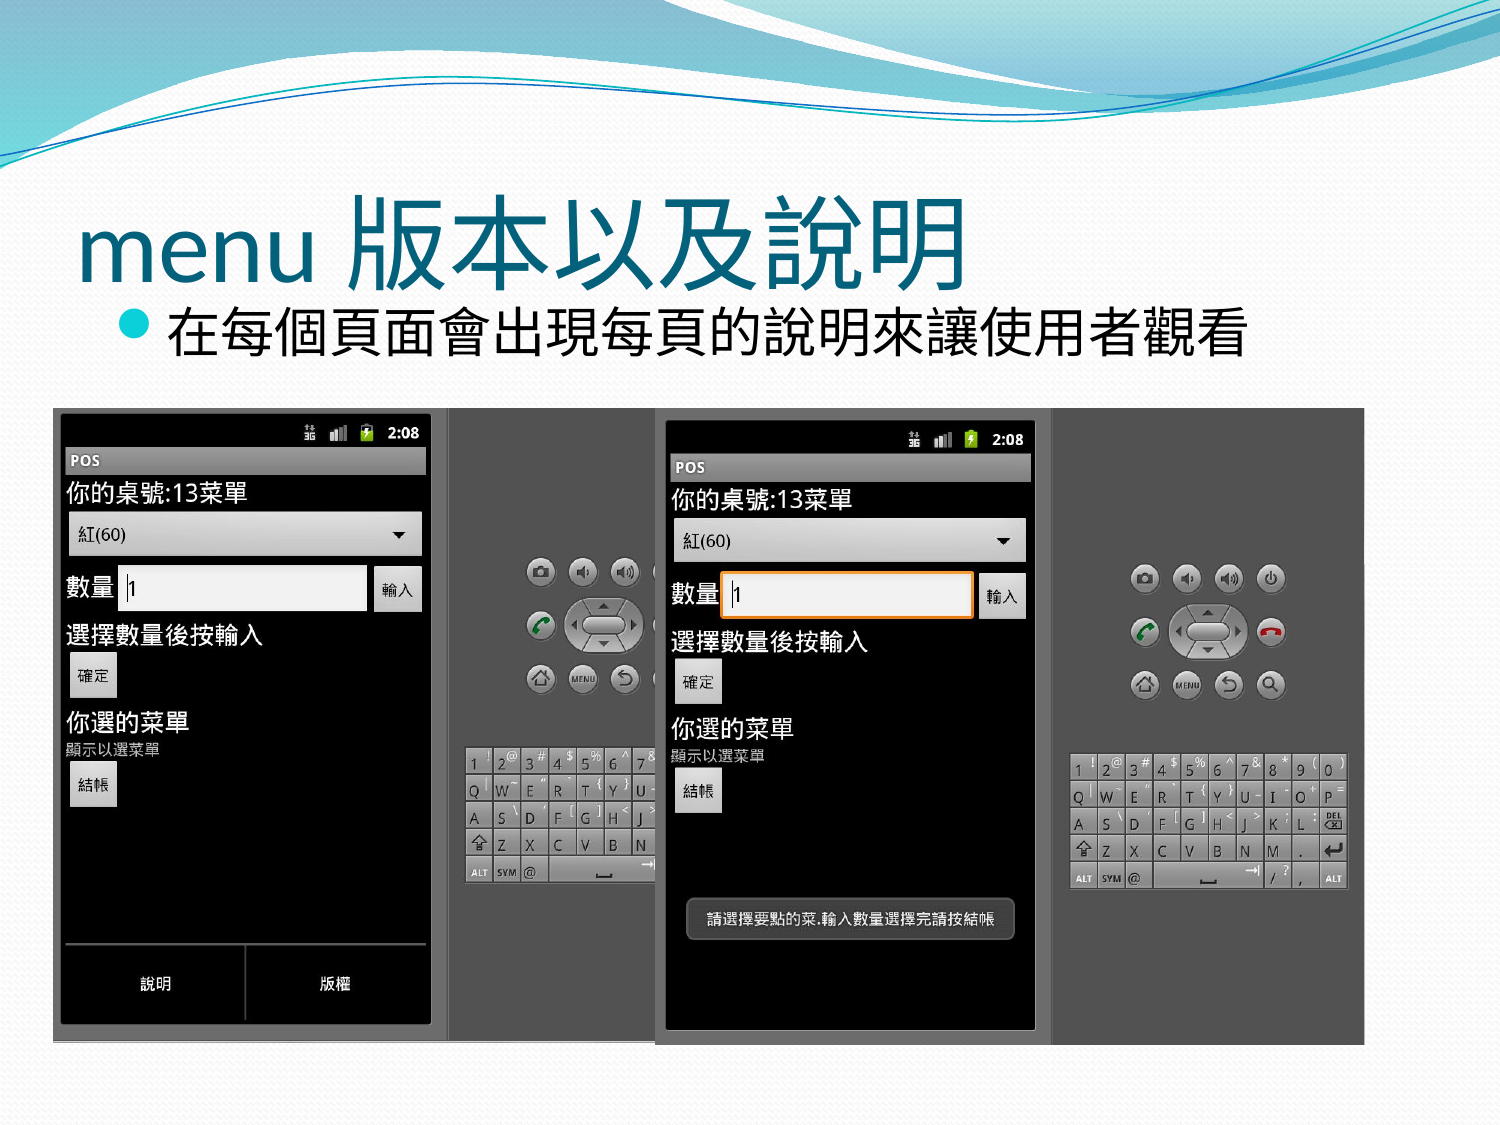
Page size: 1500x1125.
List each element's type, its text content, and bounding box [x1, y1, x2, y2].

picture [52, 408, 1365, 1045]
list 在每個頁面會出現每頁的說明來讓使用者觀看 [100, 290, 1436, 634]
title menu版本以及說明 [75, 115, 1425, 303]
